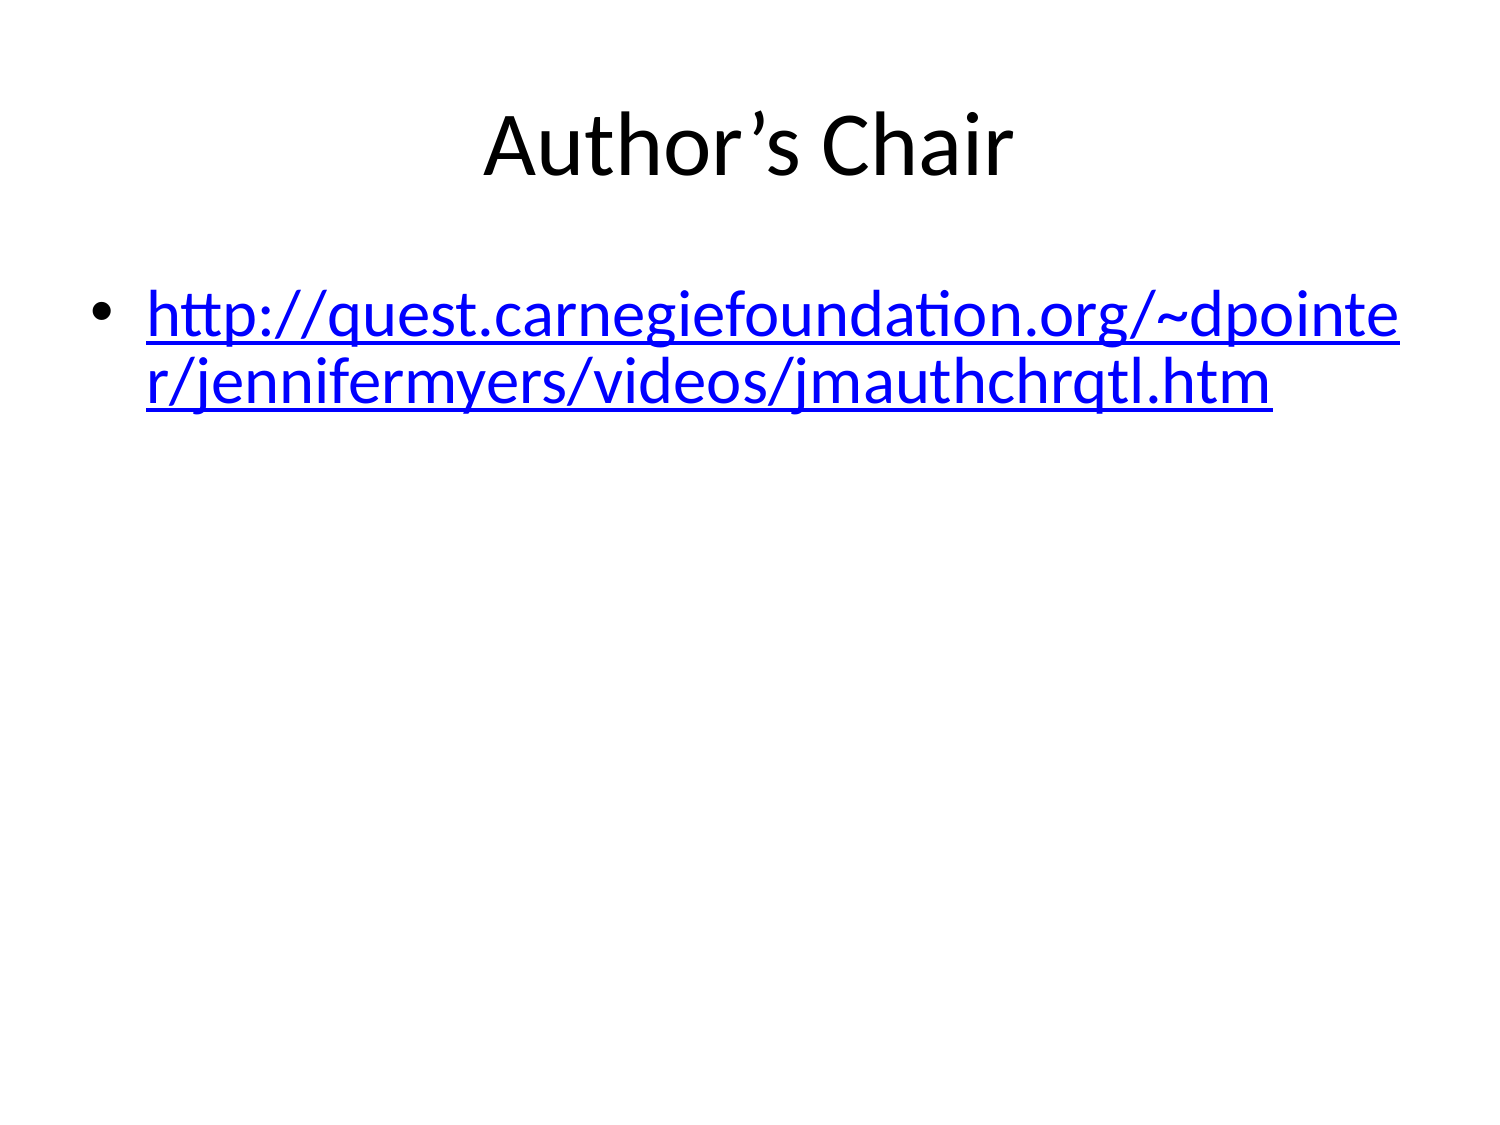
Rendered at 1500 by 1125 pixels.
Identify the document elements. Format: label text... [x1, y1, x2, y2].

title Author’s Chair [75, 45, 1425, 233]
list http://quest.carnegiefoundation.org/~dpointer/jennifermyers/videos/jmauthchrqtl.htm [75, 262, 1425, 1005]
